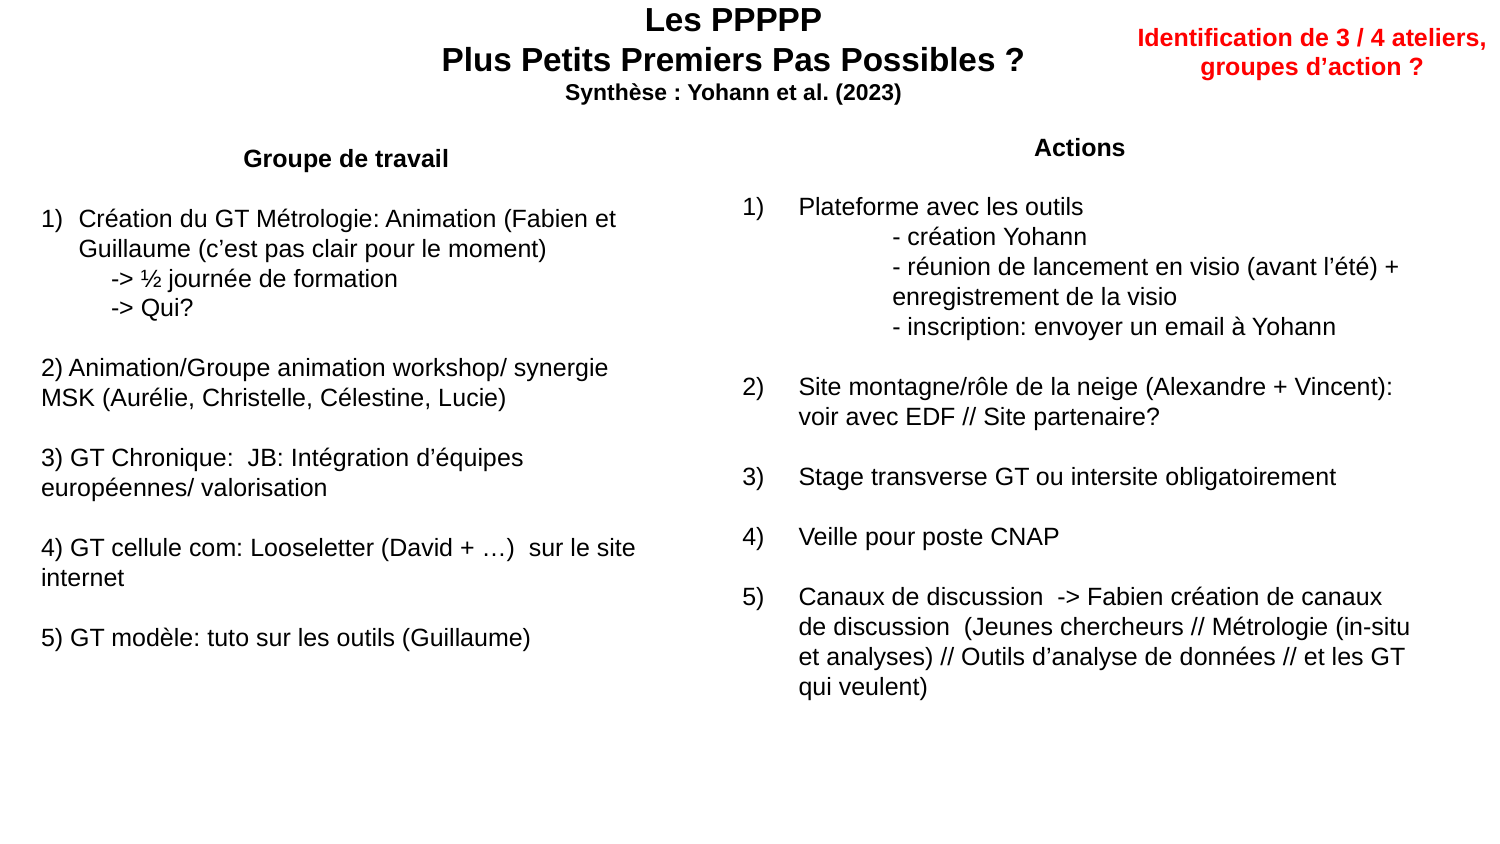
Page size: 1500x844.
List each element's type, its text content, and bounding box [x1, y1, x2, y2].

text_box Groupe de travail Création du GT Métrologie: Animation (Fabien et Guillaume (c’est pas clair pour le moment) -> ½ journée de formation -> Qui? 2) Animation/Groupe animation workshop/ synergie MSK (Aurélie, Christelle, Célestine, Lucie) 3) GT Chronique: JB: Intégration d’équipes européennes/ valorisation 4) GT cellule com: Looseletter (David + …) sur le site internet 5) GT modèle: tuto sur les outils (Guillaume) [26, 104, 674, 844]
text_box Identification de 3 / 4 ateliers, groupes d’action ? [1112, 13, 1500, 89]
title Les PPPPP Plus Petits Premiers Pas Possibles ? Synthèse : Yohann et al. (2023) [34, 0, 1433, 121]
text_box Actions Plateforme avec les outils - création Yohann - réunion de lancement en visio (avant l’été) + enregistrement de la visio - inscription: envoyer un email à Yohann Site montagne/rôle de la neige (Alexandre + Vincent): voir avec EDF // Site partenaire? Stage transverse GT ou intersite obligatoirement Veille pour poste CNAP Canaux de discussion -> Fabien création de canaux de discussion (Jeunes chercheurs // Métrologie (in-situ et analyses) // Outils d’analyse de données // et les GT qui veulent) [727, 123, 1433, 844]
